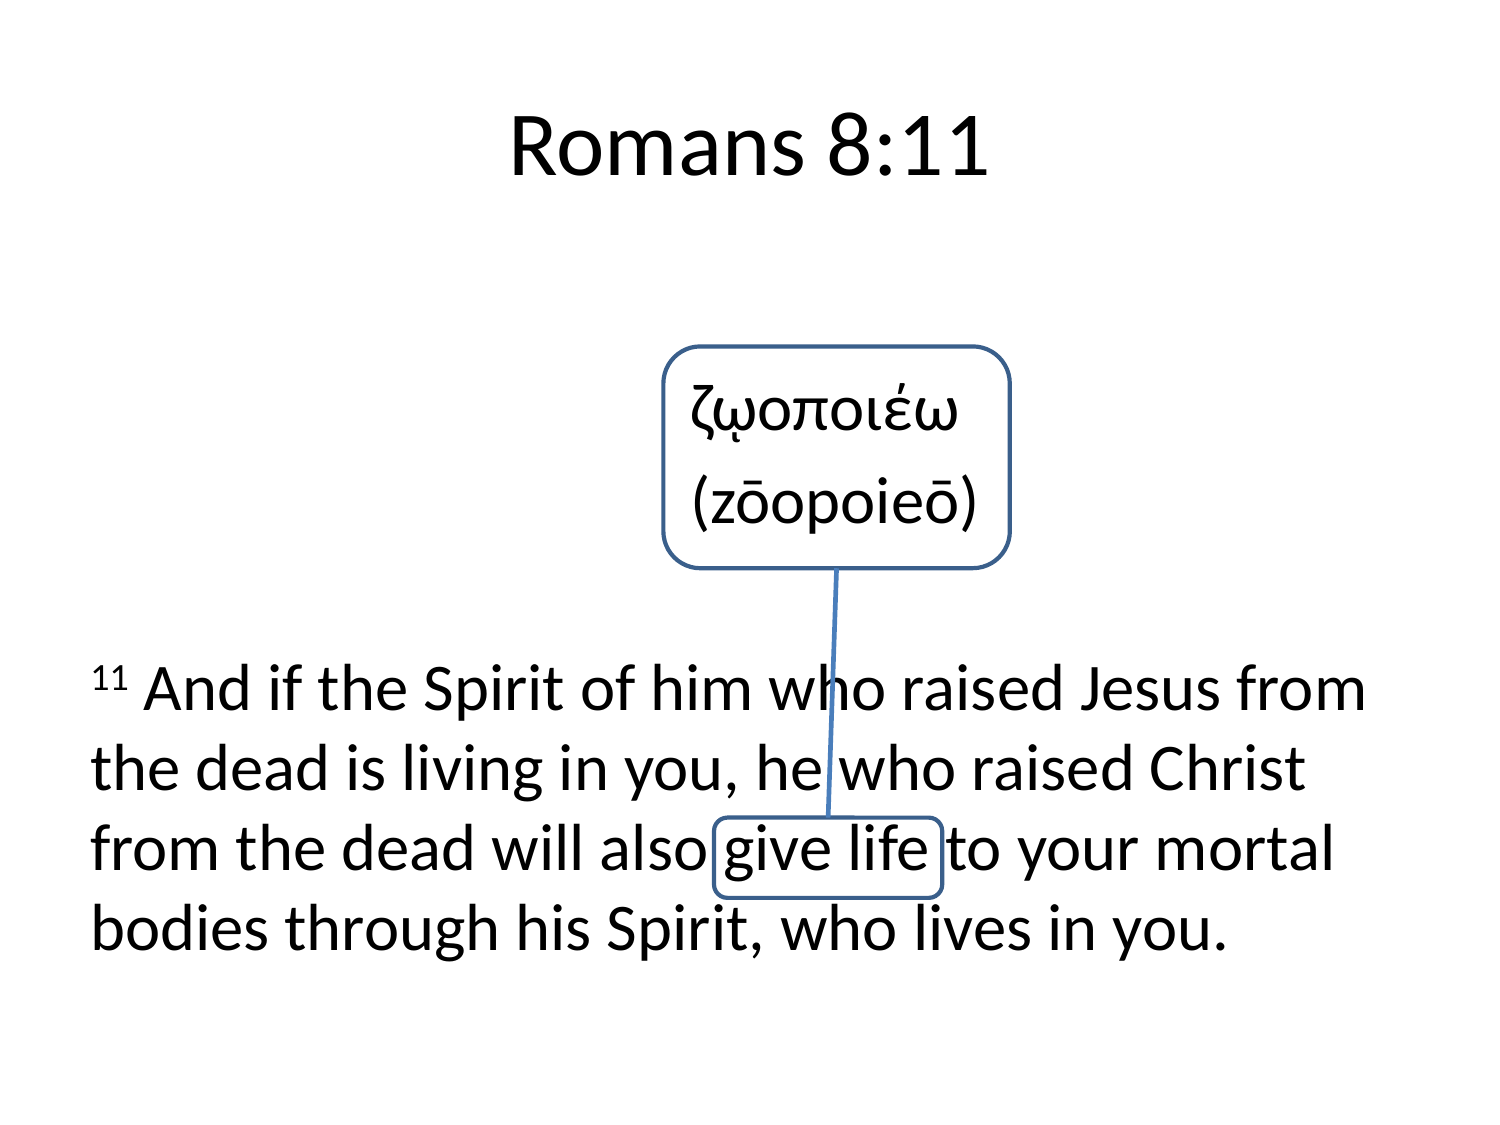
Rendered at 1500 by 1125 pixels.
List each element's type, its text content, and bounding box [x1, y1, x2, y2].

title Romans 8:11 [75, 45, 1425, 233]
text_box [661, 344, 1012, 571]
list ζῳοποιέω (zōopoieō) 11 And if the Spirit of him who raised Jesus from the dead is living in you, he who raised Christ from the dead will also give life to your mortal bodies through his Spirit, who lives in you. [75, 262, 1425, 1005]
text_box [827, 568, 837, 818]
text_box [711, 815, 945, 900]
